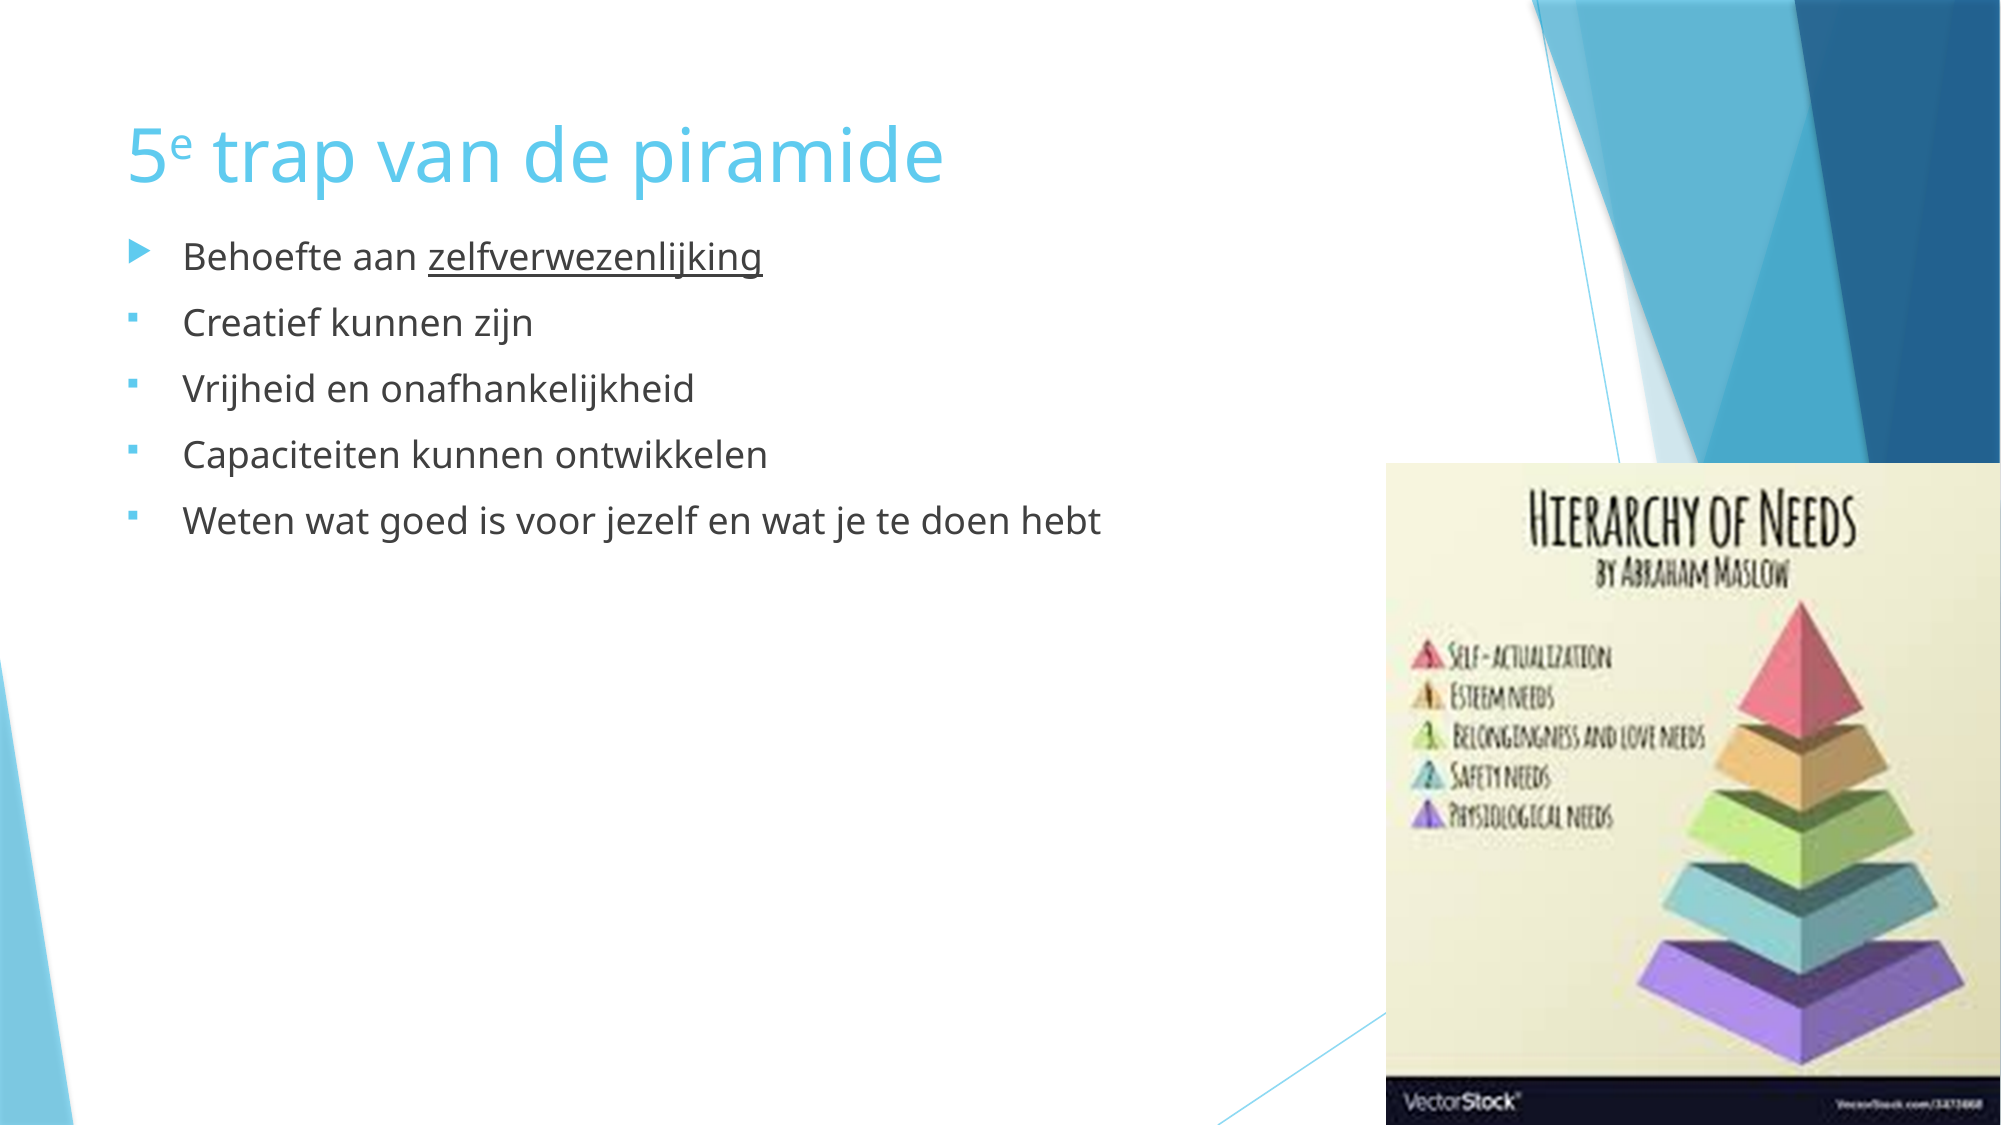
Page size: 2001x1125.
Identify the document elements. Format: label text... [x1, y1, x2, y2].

list Behoefte aan zelfverwezenlijking Creatief kunnen zijn Vrijheid en onafhankelijkheid Capaciteiten kunnen ontwikkelen Weten wat goed is voor jezelf en wat je te doen hebt [111, 225, 1522, 863]
picture [1386, 463, 2000, 1125]
title 5e trap van de piramide [111, 99, 1522, 225]
